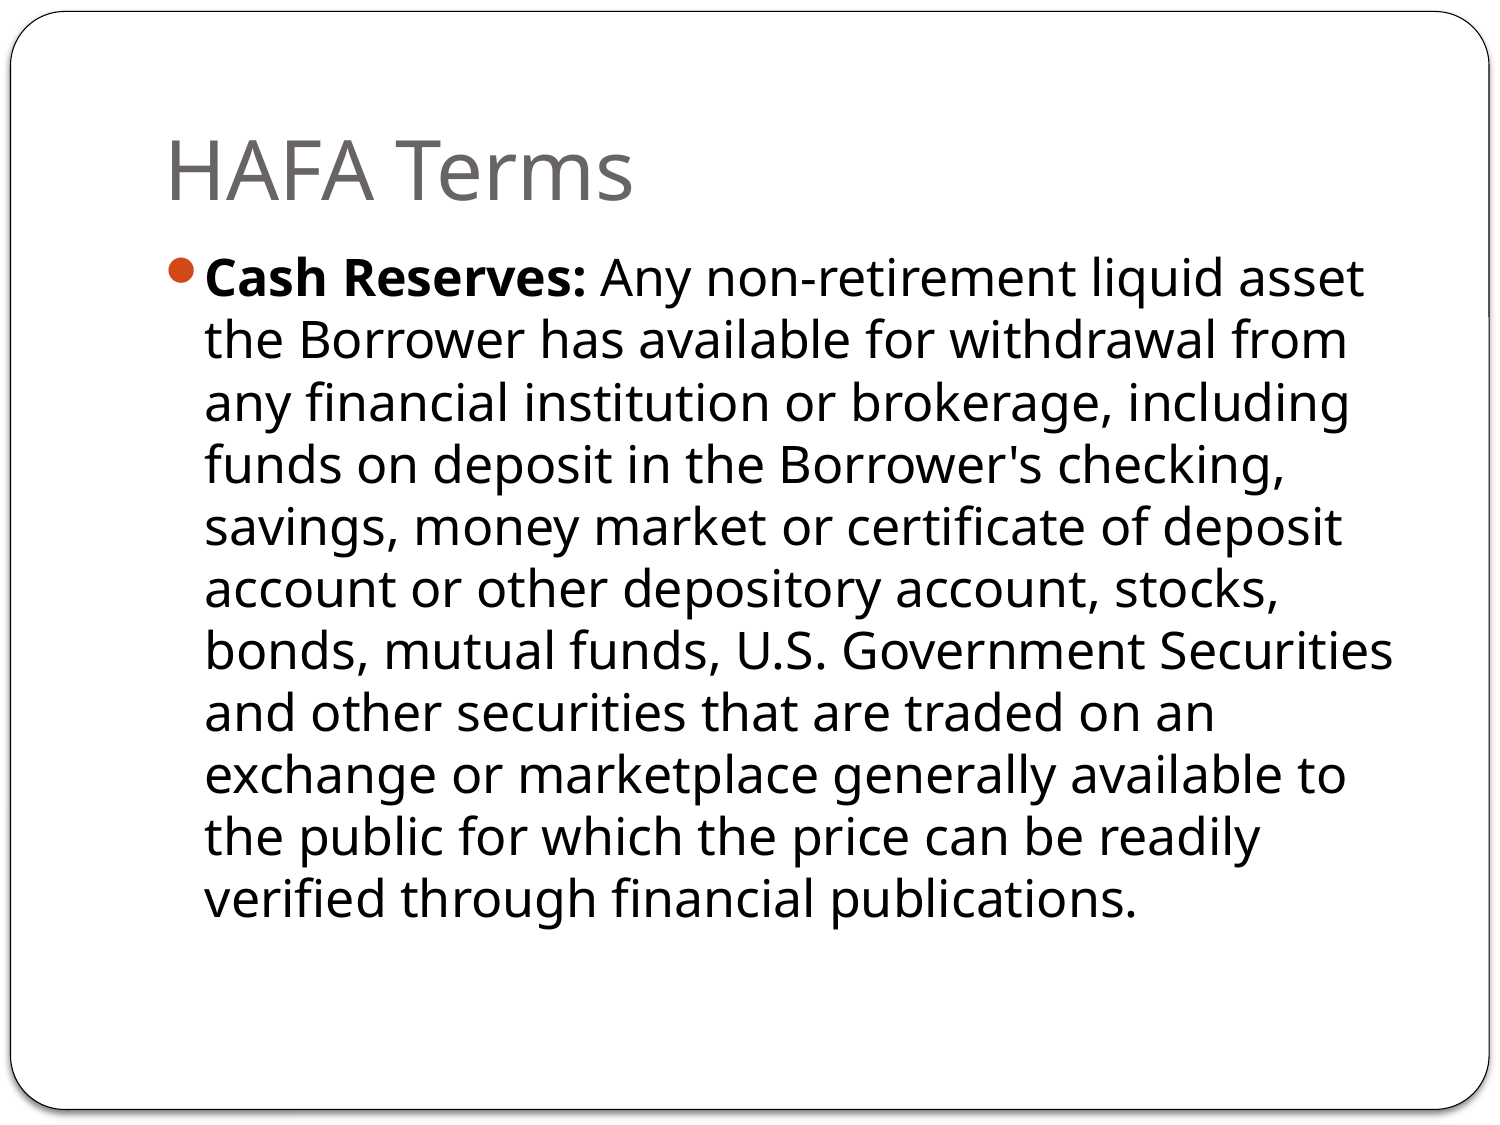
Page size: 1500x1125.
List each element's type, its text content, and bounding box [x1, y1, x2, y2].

list Cash Reserves: Any non-retirement liquid asset the Borrower has available for withdrawal from any financial institution or brokerage, including funds on deposit in the Borrower's checking, savings, money market or certificate of deposit account or other depository account, stocks, bonds, mutual funds, U.S. Government Securities and other securities that are traded on an exchange or marketplace generally available to the public for which the price can be readily verified through financial publications. [150, 237, 1425, 988]
title HAFA Terms [150, 45, 1425, 233]
